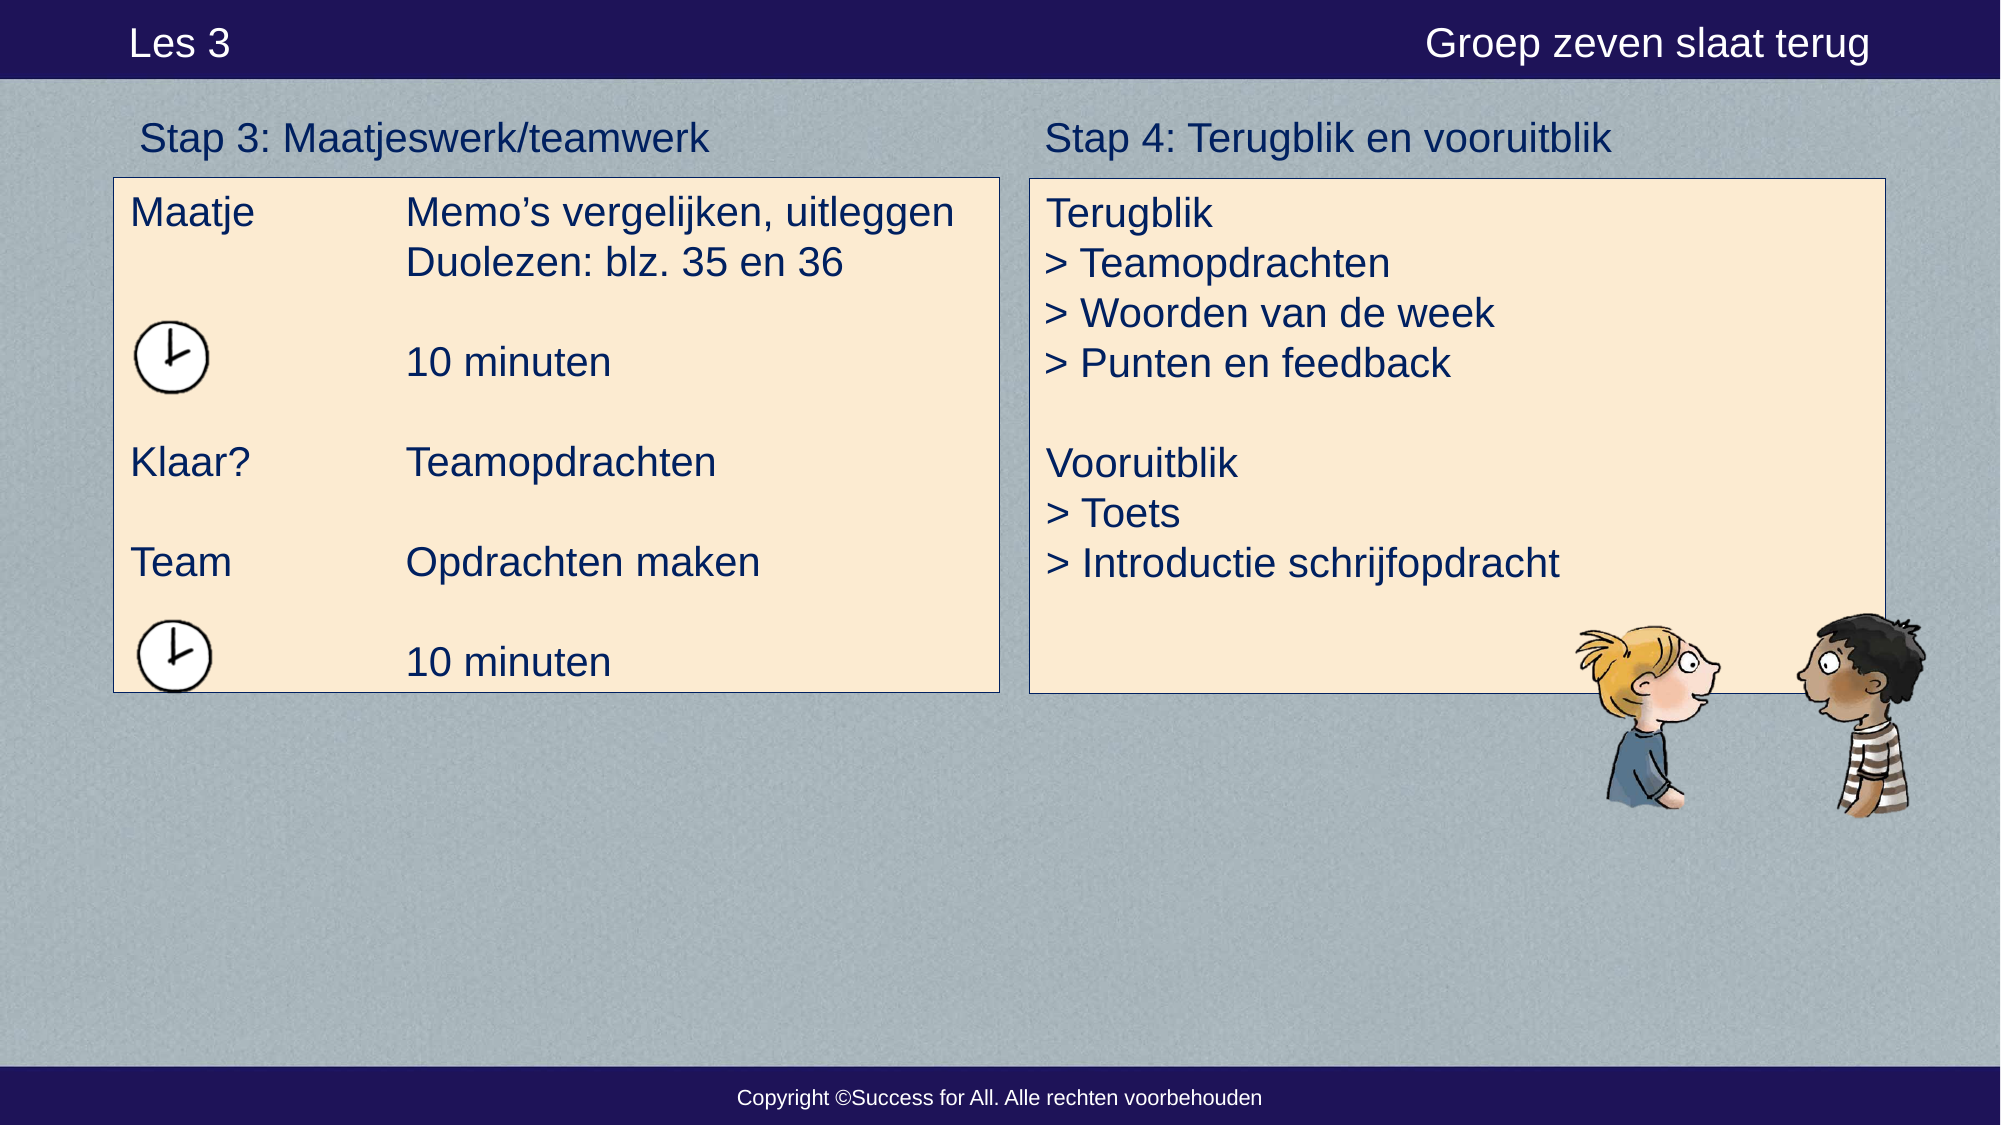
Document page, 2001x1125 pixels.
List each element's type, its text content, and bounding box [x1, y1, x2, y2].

text_box Les 3 [114, 8, 354, 73]
text_box Copyright ©Success for All. Alle rechten voorbehouden [0, 1076, 2000, 1125]
text_box Stap 4: Terugblik en vooruitblik [1029, 103, 1822, 169]
text_box Groep zeven slaat terug [999, 8, 1886, 73]
text_box Terugblik > Teamopdrachten > Woorden van de week > Punten en feedback Vooruitblik > Toets > Introductie schrijfopdracht [1029, 178, 1886, 694]
picture [0, 0, 2001, 1125]
text_box Maatje Memo’s vergelijken, uitleggen Duolezen: blz. 35 en 36 10 minuten Klaar? Teamopdrachten Team Opdrachten maken 10 minuten [113, 177, 1000, 693]
text_box Stap 3: Maatjeswerk/teamwerk [124, 103, 917, 169]
